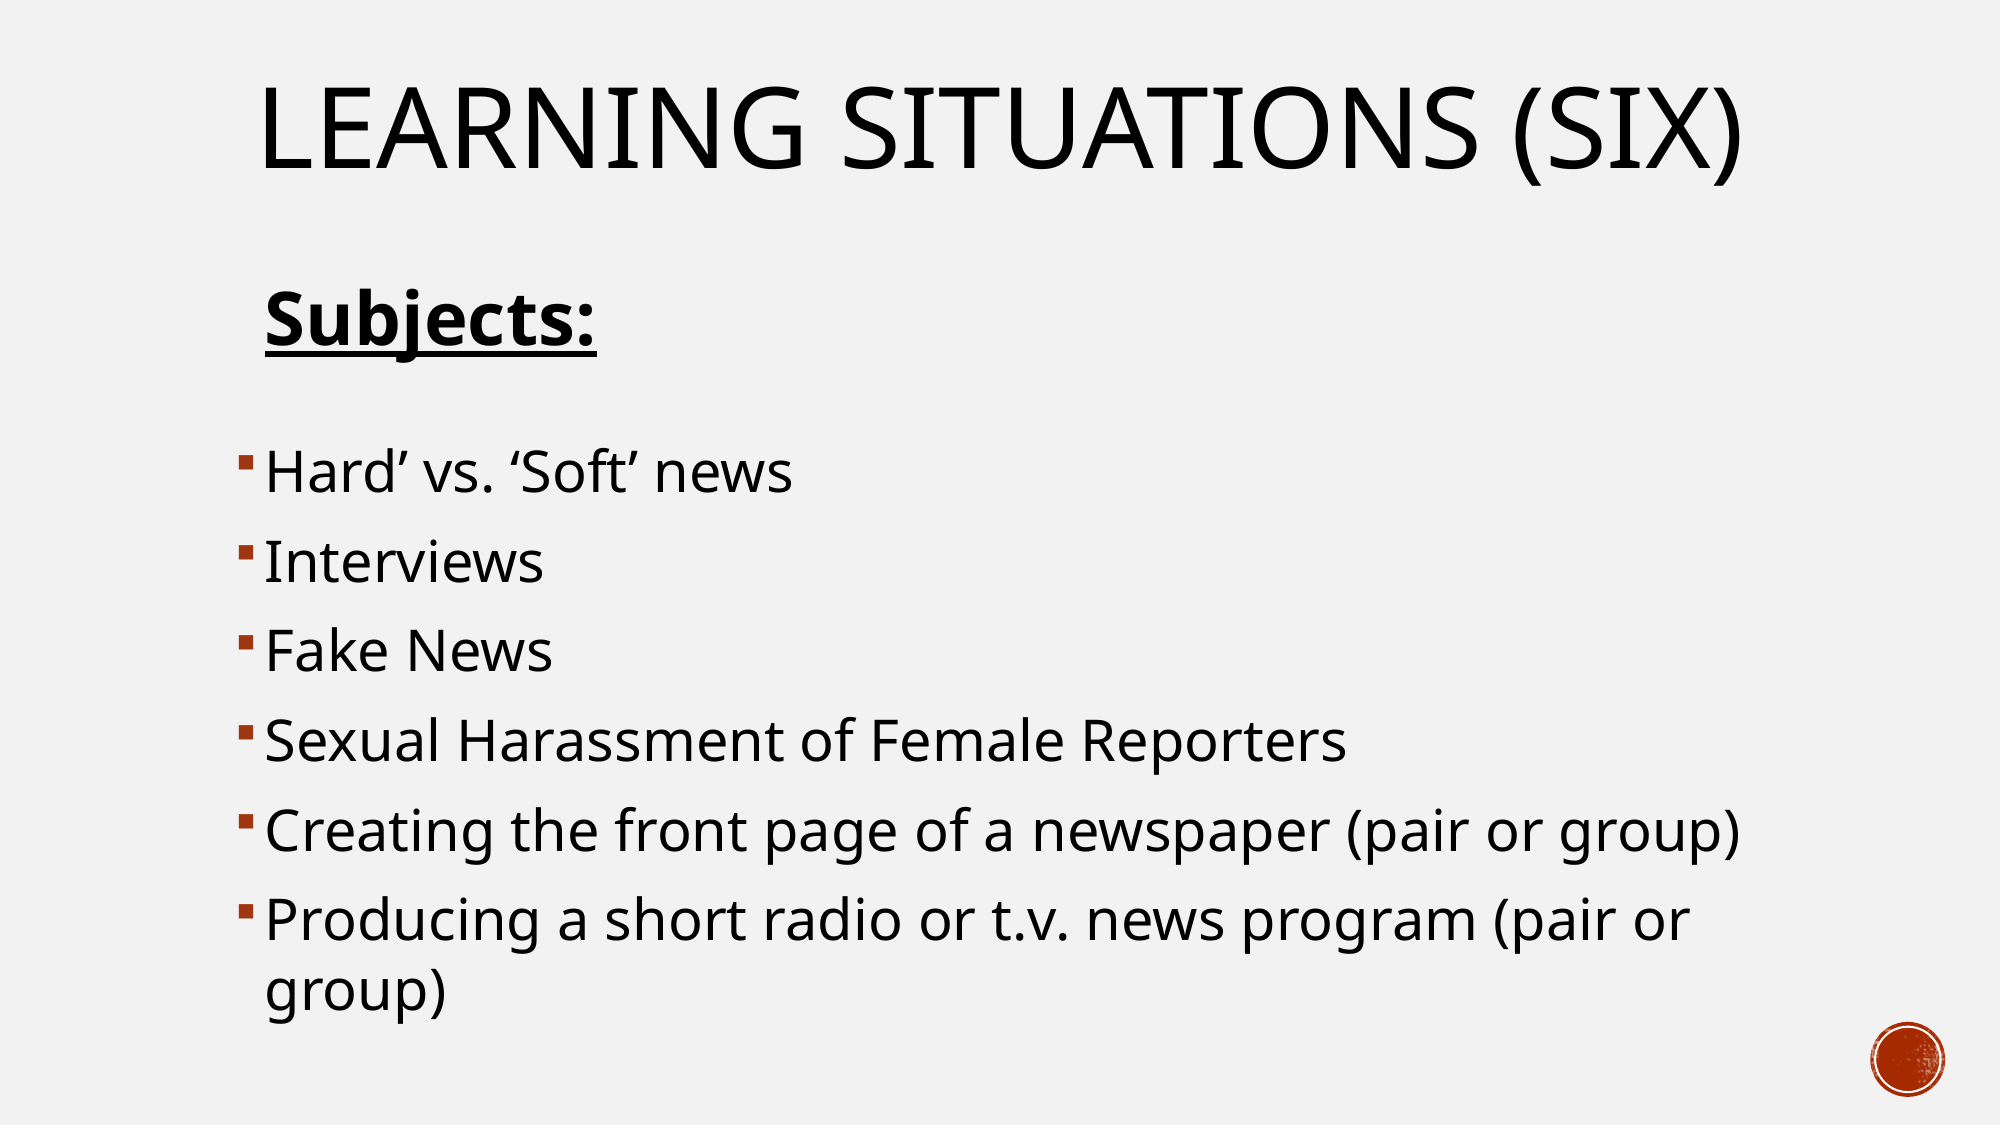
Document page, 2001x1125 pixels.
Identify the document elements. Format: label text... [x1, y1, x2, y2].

list Subjects: Hard’ vs. ‘Soft’ news Interviews Fake News Sexual Harassment of Female Reporters Creating the front page of a newspaper (pair or group) Producing a short radio or t.v. news program (pair or group) [175, 263, 1826, 1032]
title Learning Situations (Six) [175, 0, 1826, 263]
